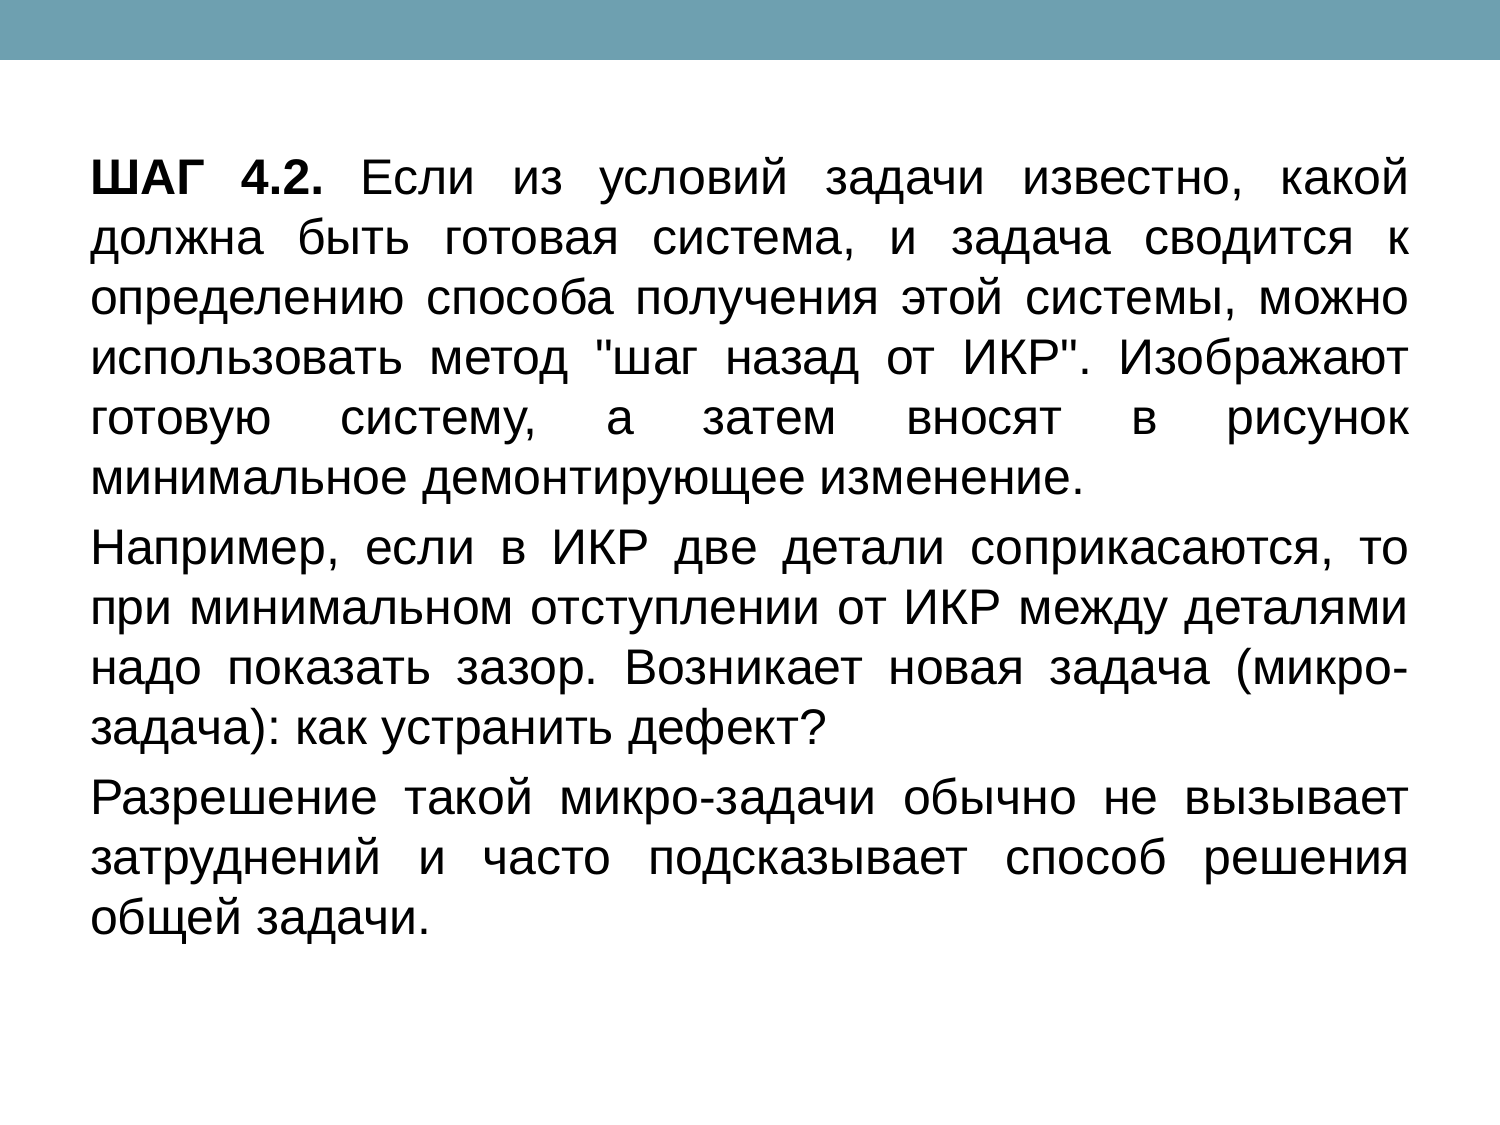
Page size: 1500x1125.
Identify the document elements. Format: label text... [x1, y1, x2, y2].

list ШАГ 4.2. Если из условий задачи известно, какой должна быть готовая система, и задача сводится к определению способа получения этой системы, можно использовать метод "шаг назад от ИКР". Изображают готовую систему, а затем вносят в рисунок минимальное демонтирующее изменение. Например, если в ИКР две детали соприкасаются, то при минимальном отступлении от ИКР между деталями надо показать зазор. Возникает новая задача (микро-задача): как устранить дефект? Разрешение такой микро-задачи обычно не вызывает затруднений и часто подсказывает способ решения общей задачи. [75, 137, 1425, 1063]
